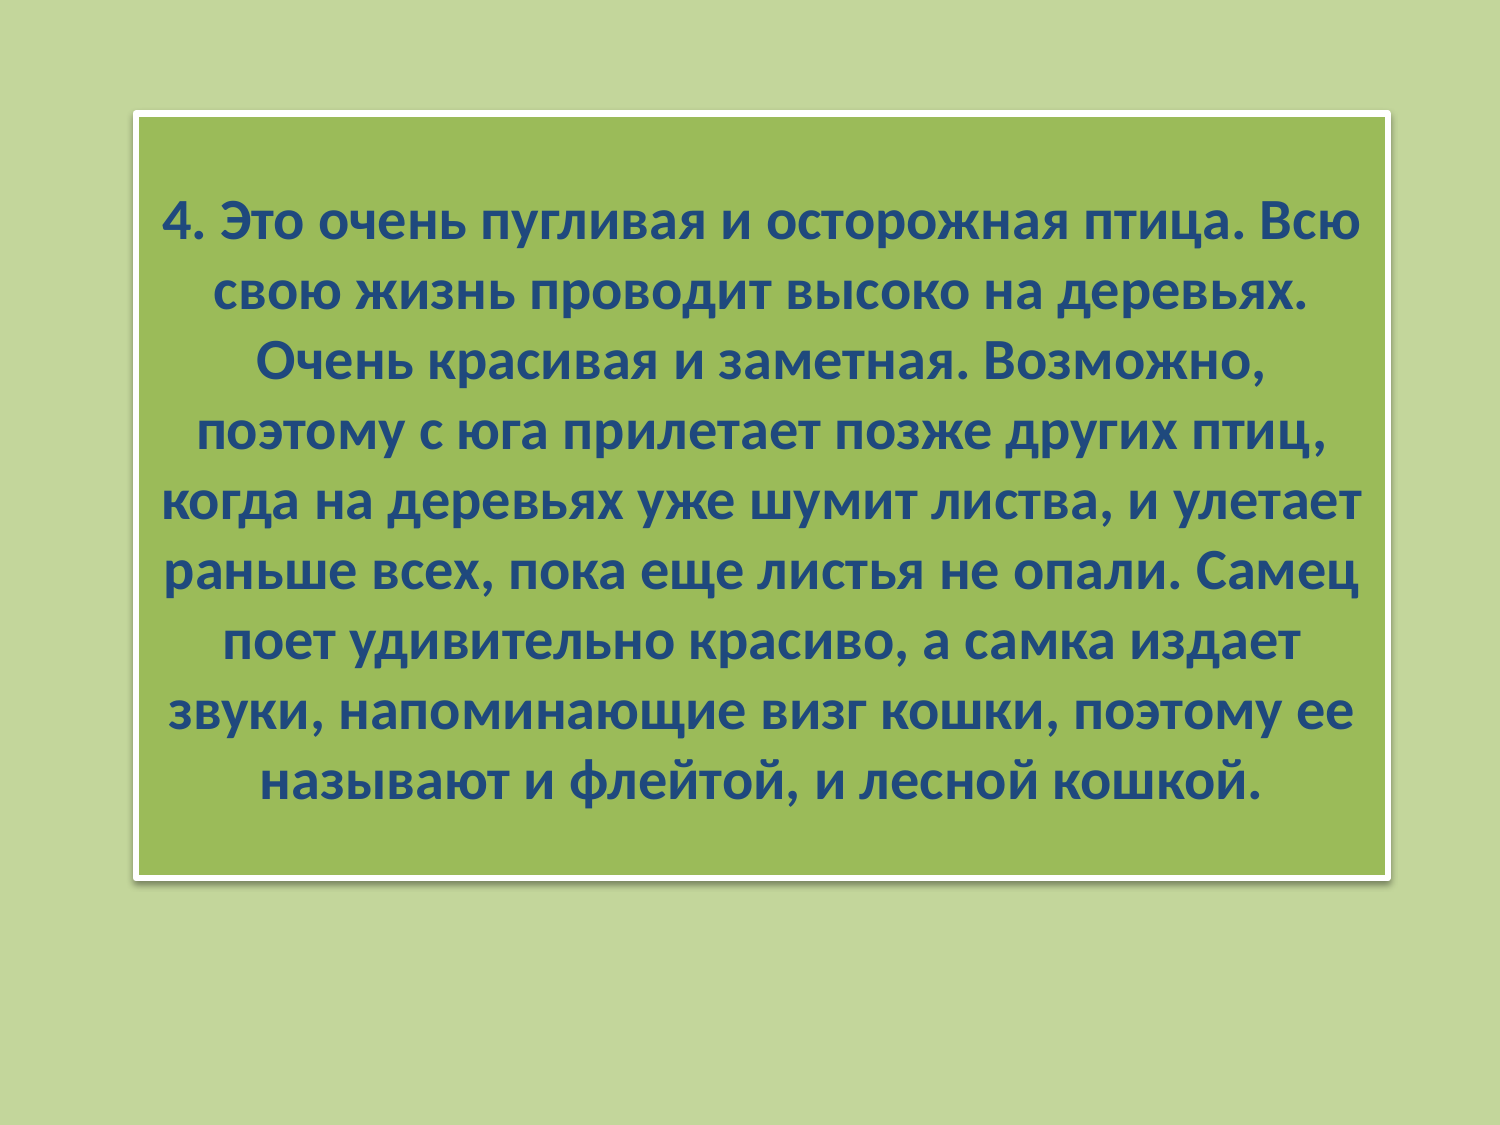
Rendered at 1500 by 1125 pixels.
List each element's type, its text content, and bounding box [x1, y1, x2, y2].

text_box 4. Это очень пугливая и осторожная птица. Всю свою жизнь проводит высоко на деревьях. Очень красивая и заметная. Возможно, поэтому с юга прилетает позже других птиц, когда на деревьях уже шумит листва, и улетает раньше всех, пока еще листья не опали. Самец поет удивительно красиво, а самка издает звуки, напоминающие визг кошки, поэтому ее называют и флейтой, и лесной кошкой. [133, 110, 1391, 881]
